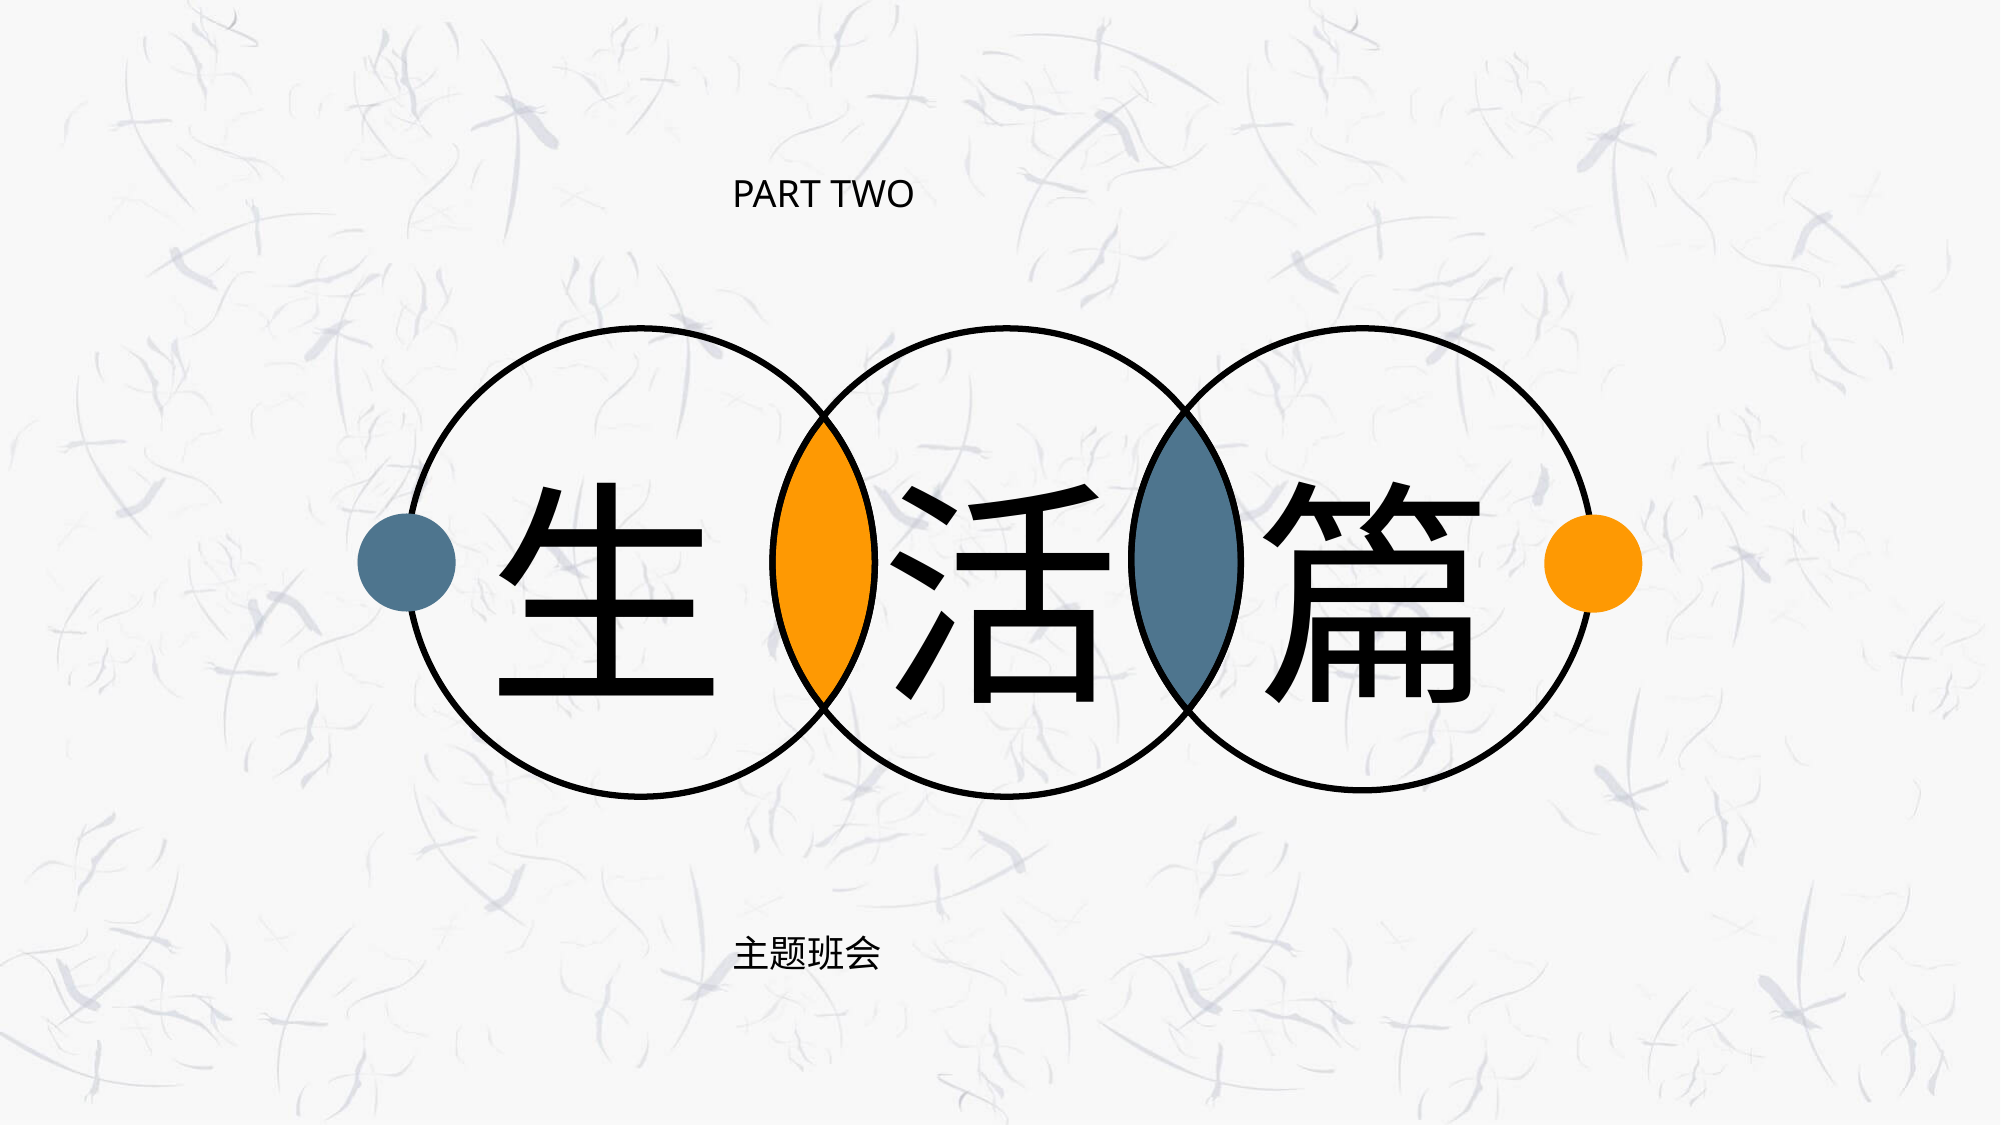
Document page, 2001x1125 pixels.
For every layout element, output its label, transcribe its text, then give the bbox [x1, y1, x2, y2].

text_box [356, 512, 406, 613]
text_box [406, 328, 1594, 797]
picture [0, 0, 2001, 1125]
text_box [1594, 513, 1644, 614]
text_box PART TWO [717, 162, 1283, 223]
text_box 主题班会 [717, 922, 1375, 983]
